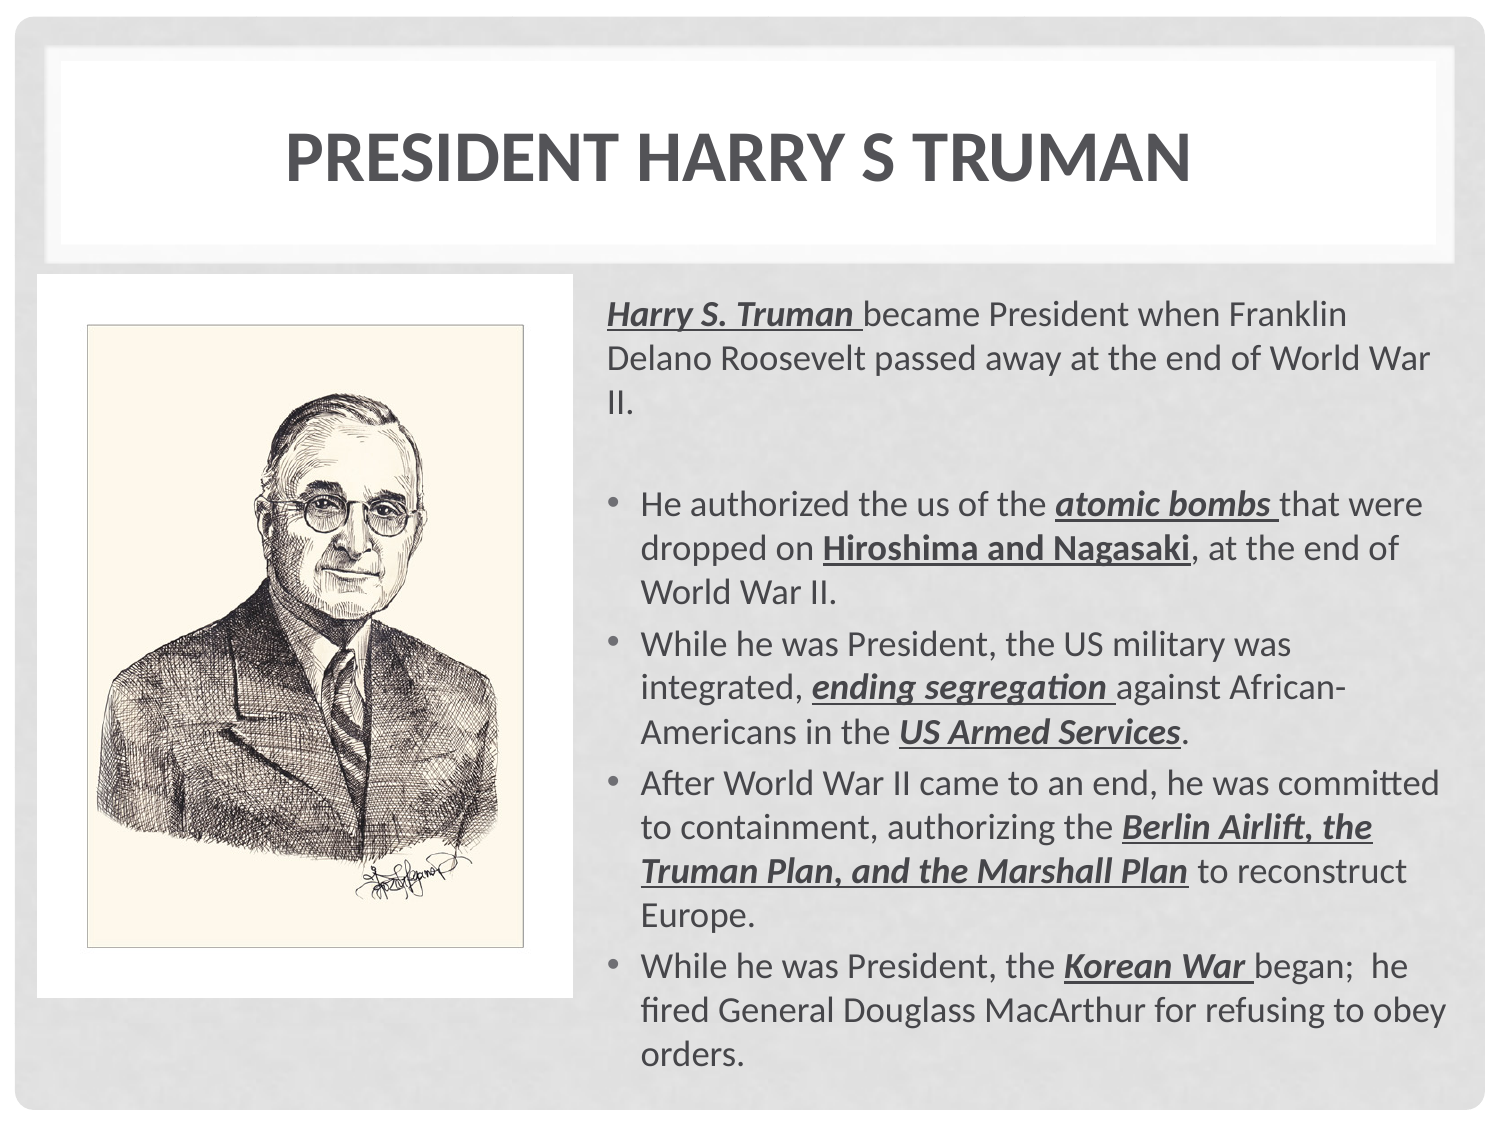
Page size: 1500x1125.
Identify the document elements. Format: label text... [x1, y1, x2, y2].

title President harry s Truman [69, 66, 1425, 238]
list Harry S. Truman became President when Franklin Delano Roosevelt passed away at the end of World War II. He authorized the us of the atomic bombs that were dropped on Hiroshima and Nagasaki, at the end of World War II. While he was President, the US military was integrated, ending segregation against African-Americans in the US Armed Services. After World War II came to an end, he was committed to containment, authorizing the Berlin Airlift, the Truman Plan, and the Marshall Plan to reconstruct Europe. While he was President, the Korean War began; he fired General Douglass MacArthur for refusing to obey orders. [575, 281, 1463, 1088]
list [37, 274, 574, 999]
